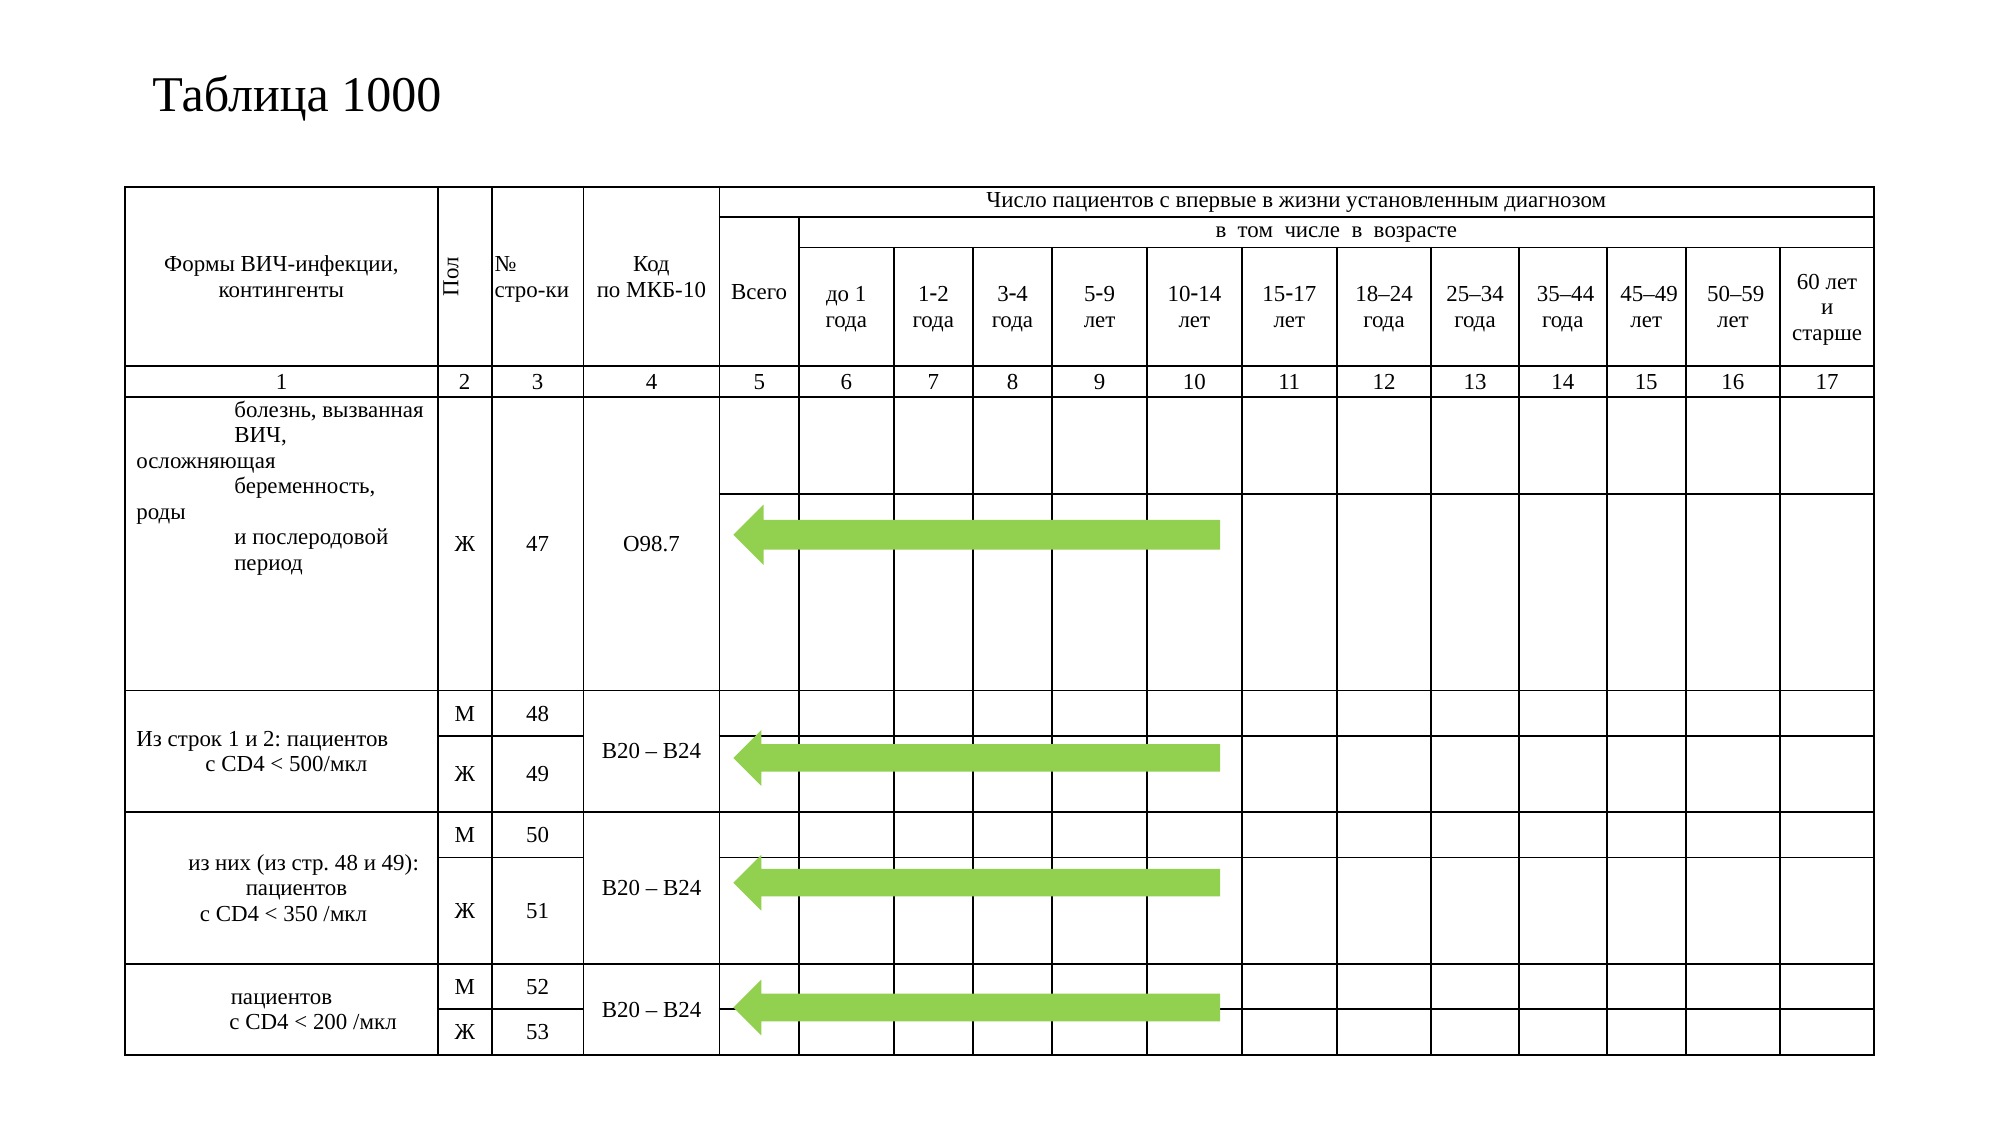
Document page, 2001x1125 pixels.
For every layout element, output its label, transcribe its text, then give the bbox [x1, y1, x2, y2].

table_cell [1053, 772, 1146, 811]
table_cell [1243, 965, 1336, 1008]
table_cell [1608, 965, 1685, 1008]
table_cell [1520, 495, 1606, 690]
table_cell [800, 813, 893, 857]
table_cell [1781, 858, 1873, 963]
table_cell [1243, 858, 1336, 963]
table_cell [800, 398, 893, 493]
table_cell [1781, 965, 1873, 1008]
table_cell [1520, 691, 1606, 735]
table_cell [1338, 398, 1430, 493]
table_cell [974, 550, 1051, 690]
table_cell [1148, 398, 1241, 493]
table_cell [1687, 737, 1779, 811]
table_cell [1687, 398, 1779, 493]
table_cell 9 [1053, 367, 1146, 396]
table_cell 34 года [974, 248, 1051, 365]
table_cell [1432, 398, 1518, 493]
table_cell [1608, 1010, 1685, 1054]
table_cell [1148, 495, 1241, 690]
text_box [733, 854, 1221, 911]
table_cell [1243, 691, 1336, 735]
table_cell [1148, 965, 1241, 1008]
table_cell 60 лет и старше [1781, 248, 1873, 365]
table_cell до 1 года [800, 248, 893, 365]
table_cell 25–34 года [1432, 248, 1518, 365]
table_cell [974, 737, 1051, 744]
table_cell [1781, 813, 1873, 857]
table_cell [1053, 813, 1146, 857]
table_cell [800, 550, 893, 690]
table_cell 1014 лет [1148, 248, 1241, 365]
table_cell Ж [439, 1010, 491, 1054]
table_cell 12 года [895, 248, 972, 365]
table_cell [1338, 813, 1430, 857]
table_cell [1338, 1010, 1430, 1054]
table_cell [1432, 965, 1518, 1008]
table_cell [1053, 858, 1146, 868]
table_cell [1053, 897, 1146, 963]
table_cell [1520, 1010, 1606, 1054]
table_cell [1338, 495, 1430, 690]
text_box [733, 504, 1221, 565]
table_cell [1432, 737, 1518, 811]
table_cell 59 лет [1053, 248, 1146, 365]
table_cell [1148, 813, 1241, 857]
table_cell [1687, 965, 1779, 1008]
table_cell [1520, 813, 1606, 857]
table_cell [720, 737, 798, 811]
table_cell [1432, 495, 1518, 690]
table_cell 35–44 года [1520, 248, 1606, 365]
table_cell М [439, 965, 491, 1008]
table_cell [895, 1022, 972, 1054]
table_cell [800, 737, 893, 744]
table_cell пациентов с CD4 < 200 /мкл [126, 965, 437, 1054]
table_cell 53 [493, 1010, 583, 1054]
table_cell О98.7 [584, 398, 719, 690]
table_cell 52 [493, 965, 583, 1008]
table_cell [1608, 813, 1685, 857]
table_cell [974, 897, 1051, 963]
table_cell [895, 398, 972, 493]
table_cell 13 [1432, 367, 1518, 396]
table_cell М [439, 691, 491, 735]
table_cell В20 – В24 [584, 813, 719, 963]
table_cell [1432, 691, 1518, 735]
table_cell [1243, 398, 1336, 493]
table_cell [1148, 1010, 1241, 1054]
table_cell 7 [895, 367, 972, 396]
table_cell В20 – В24 [584, 691, 719, 811]
table_cell [800, 1022, 893, 1054]
table_cell Из строк 1 и 2: пациентов с CD4 < 500/мкл [126, 691, 437, 811]
table_cell [1053, 1022, 1146, 1054]
table_cell 2 [439, 367, 491, 396]
table_cell [800, 965, 893, 993]
table_header Число пациентов с впервые в жизни установленным диагнозом [720, 188, 1873, 216]
table_cell [1781, 495, 1873, 690]
table_cell [1338, 737, 1430, 811]
table_cell 8 [974, 367, 1051, 396]
table_cell [720, 495, 798, 690]
table_cell [895, 772, 972, 811]
table_cell В20 – В24 [584, 965, 719, 1054]
table_cell [1053, 691, 1146, 735]
table_cell [1243, 1010, 1336, 1054]
table_cell [1520, 398, 1606, 493]
table_cell [1687, 495, 1779, 690]
table_cell [720, 691, 798, 735]
table_cell [1148, 691, 1241, 735]
table_cell 17 [1781, 367, 1873, 396]
table_cell [1243, 495, 1336, 690]
text_box [733, 729, 1221, 786]
table_cell 51 [493, 858, 583, 963]
table_cell [1687, 691, 1779, 735]
table_cell [1243, 737, 1336, 811]
table_cell [1687, 858, 1779, 963]
table_cell [974, 691, 1051, 735]
table_cell 14 [1520, 367, 1606, 396]
table_cell [1520, 737, 1606, 811]
table_cell 12 [1338, 367, 1430, 396]
table_cell [1520, 858, 1606, 963]
table_cell [1053, 495, 1146, 519]
table_header Код по МКБ-10 [584, 188, 719, 365]
table_cell 11 [1243, 367, 1336, 396]
table_cell 1517 лет [1243, 248, 1336, 365]
table_cell [974, 398, 1051, 493]
table_cell [1687, 813, 1779, 857]
table_header Формы ВИЧ-инфекции, контингенты [126, 188, 437, 365]
table_cell [974, 858, 1051, 868]
title Таблица 1000 [137, 38, 1863, 153]
table_cell [1338, 858, 1430, 963]
table_cell [895, 550, 972, 690]
table_cell 3 [493, 367, 583, 396]
table_cell [1432, 813, 1518, 857]
table_cell [1608, 691, 1685, 735]
table_cell [1053, 737, 1146, 744]
table_cell [895, 965, 972, 993]
table_cell 48 [493, 691, 583, 735]
table_cell 1 [126, 367, 437, 396]
table_header № стро-ки [493, 188, 583, 365]
table_cell Всего [720, 218, 798, 365]
table_cell 50 [493, 813, 583, 857]
table_cell [1053, 550, 1146, 690]
table_cell [800, 897, 893, 963]
table_cell [1148, 858, 1241, 963]
table_cell [974, 772, 1051, 811]
table_cell [1053, 398, 1146, 493]
table_header Пол [439, 188, 491, 365]
table_cell Ж [439, 737, 491, 811]
table_cell [895, 897, 972, 963]
table_cell [1053, 965, 1146, 993]
table_cell [1432, 1010, 1518, 1054]
table_cell [895, 737, 972, 744]
table_cell 49 [493, 737, 583, 811]
text_box [733, 979, 1221, 1036]
table_cell [1432, 858, 1518, 963]
table_cell 50–59 лет [1687, 248, 1779, 365]
table_cell [895, 813, 972, 857]
table_cell [800, 858, 893, 868]
table_cell болезнь, вызванная ВИЧ, осложняющая беременность, роды и послеродовой период [126, 398, 437, 690]
table_cell [720, 858, 798, 963]
table_cell [1148, 737, 1241, 811]
table_cell из них (из стр. 48 и 49): пациентов с CD4 < 350 /мкл [126, 813, 437, 963]
table_cell Ж [439, 398, 491, 690]
table_cell [1687, 1010, 1779, 1054]
table_cell М [439, 813, 491, 857]
table_cell [895, 691, 972, 735]
table_cell [1608, 858, 1685, 963]
table_cell [1781, 691, 1873, 735]
table_cell 45–49 лет [1608, 248, 1685, 365]
table_cell [800, 691, 893, 735]
table_cell 16 [1687, 367, 1779, 396]
table_cell [720, 813, 798, 857]
table_cell [1243, 813, 1336, 857]
table_cell [1608, 398, 1685, 493]
table_cell 10 [1148, 367, 1241, 396]
table_cell [974, 1022, 1051, 1054]
table_cell [1781, 1010, 1873, 1054]
table_cell [1781, 737, 1873, 811]
table_cell [720, 965, 798, 1008]
table_cell [1608, 737, 1685, 811]
table_cell 4 [584, 367, 719, 396]
table_cell [800, 495, 893, 519]
table_cell [974, 495, 1051, 519]
table_cell [974, 965, 1051, 993]
table_cell 6 [800, 367, 893, 396]
table_cell Ж [439, 858, 491, 963]
table_cell 47 [493, 398, 583, 690]
table_cell 15 [1608, 367, 1685, 396]
table_cell [800, 772, 893, 811]
table_cell в том числе в возрасте [800, 218, 1873, 247]
table_cell 5 [720, 367, 798, 396]
table_cell [720, 1010, 798, 1054]
table_cell [1338, 691, 1430, 735]
table_cell [720, 398, 798, 493]
table_cell [895, 495, 972, 519]
table_cell [1520, 965, 1606, 1008]
table_cell [895, 858, 972, 868]
table_cell 18–24 года [1338, 248, 1430, 365]
table_cell [1608, 495, 1685, 690]
table_cell [1338, 965, 1430, 1008]
table_cell [974, 813, 1051, 857]
table_cell [1781, 398, 1873, 493]
